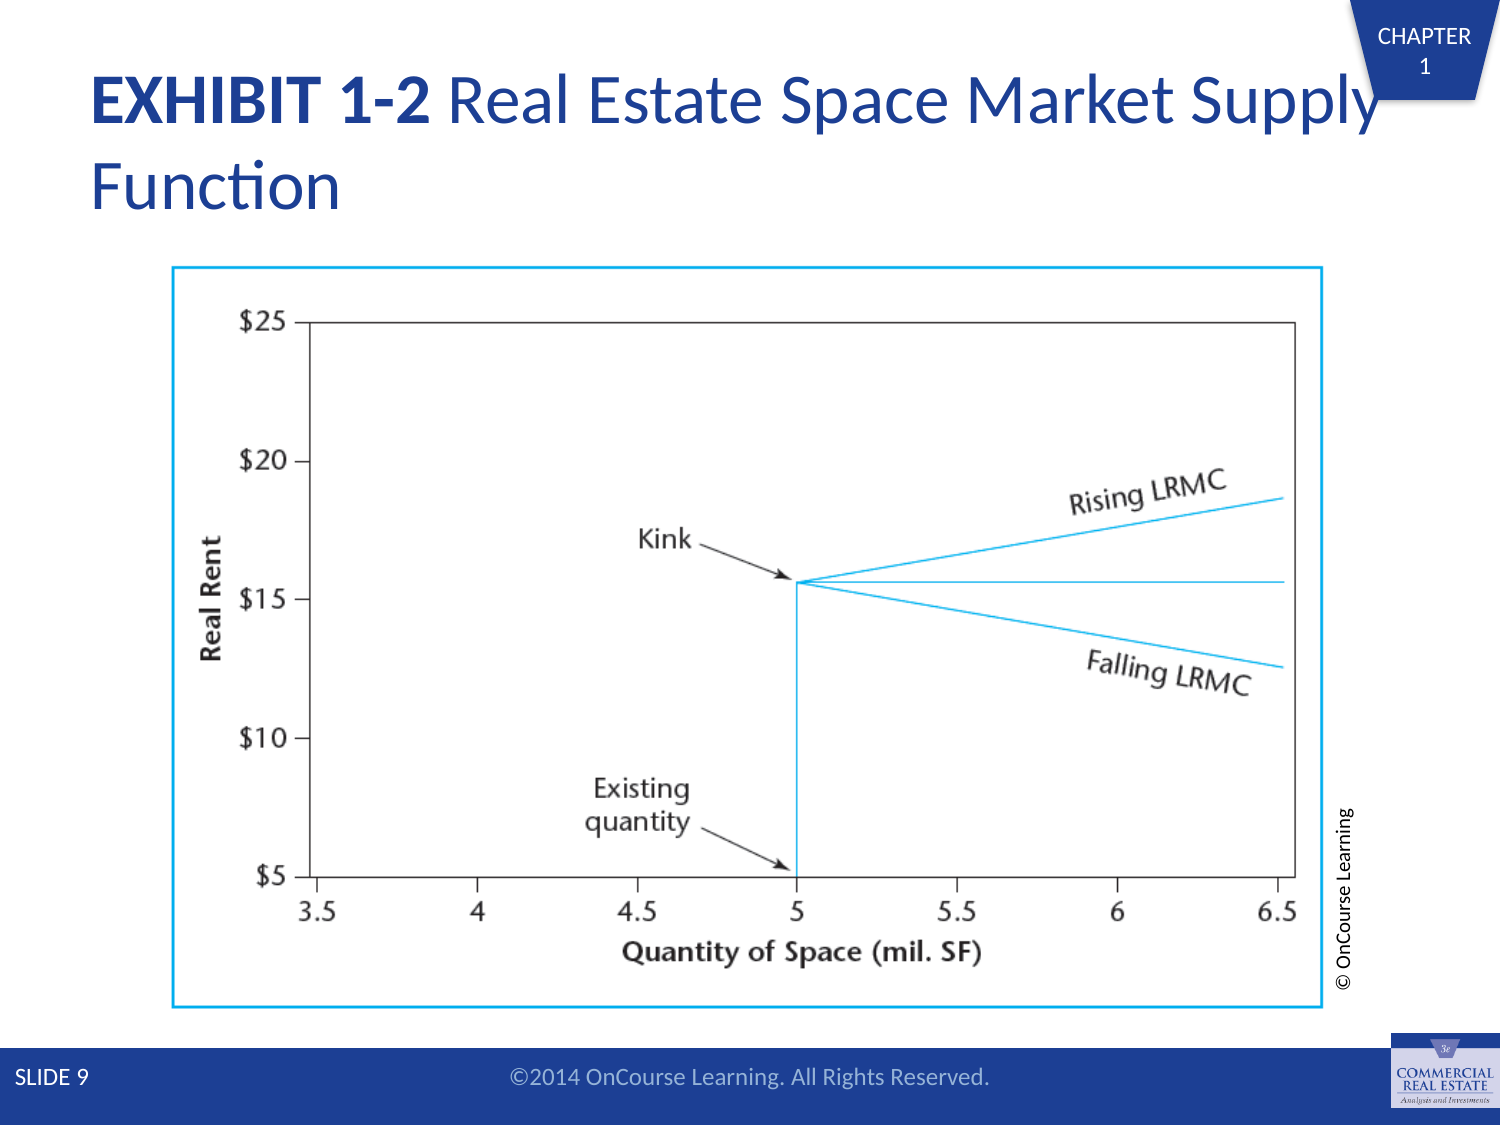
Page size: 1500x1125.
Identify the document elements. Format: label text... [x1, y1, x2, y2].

slide_number SLIDE 9 [0, 1052, 350, 1113]
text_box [169, 262, 1363, 1013]
picture [1391, 1033, 1500, 1108]
title EXHIBIT 1-2 Real Estate Space Market Supply Function [75, 45, 1425, 233]
